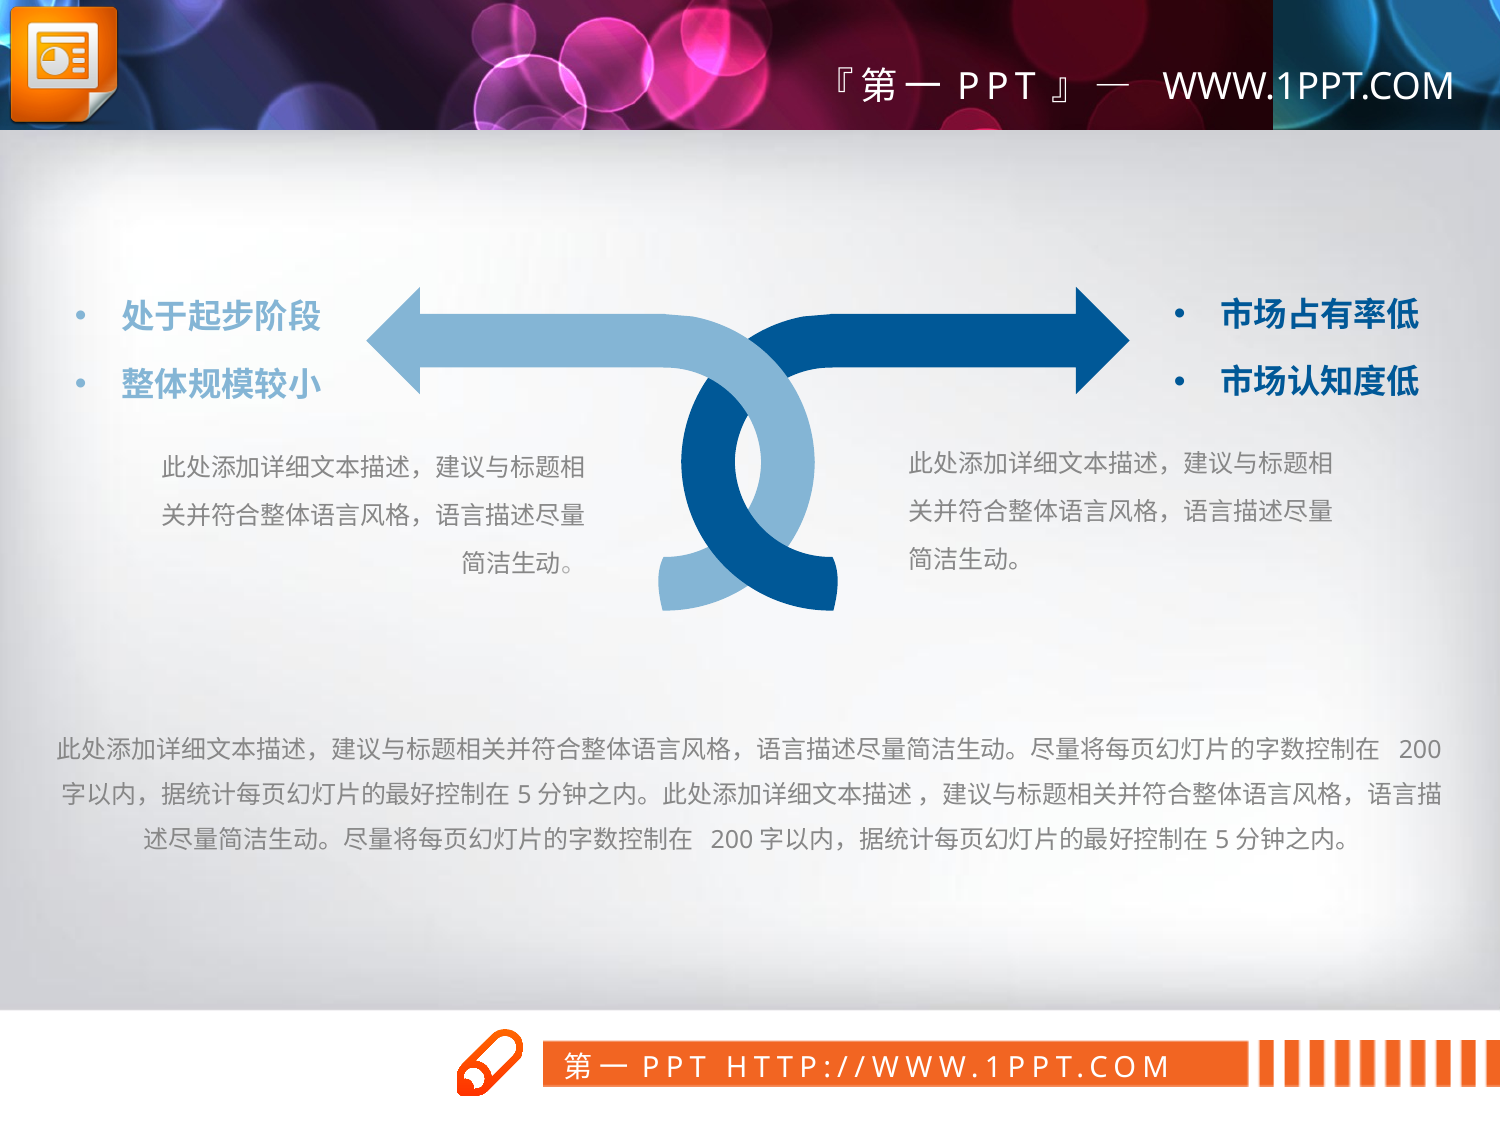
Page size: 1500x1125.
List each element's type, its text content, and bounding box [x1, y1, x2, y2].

picture [0, 0, 1500, 1012]
text_box [681, 461, 838, 611]
text_box [366, 286, 815, 461]
text_box [658, 547, 748, 611]
text_box [681, 378, 748, 461]
picture [543, 1040, 1500, 1087]
text_box [748, 461, 815, 546]
text_box [749, 286, 1130, 395]
text_box 此处添加详细文本描述，建议与标题相关并符合整体语言风格，语言描述尽量简洁生动。尽量将每页幻灯片的字数控制在 200字以内，据统计每页幻灯片的最好控制在5分钟之内。此处添加详细文本描述 ，建议与标题相关并符合整体语言风格，语言描述尽量简洁生动。尽量将每页幻灯片的字数控制在 200字以内，据统计每页幻灯片的最好控制在5分钟之内。 [53, 718, 1452, 863]
text_box 处于起步阶段 整体规模较小 [17, 271, 336, 400]
text_box 市场占有率低 市场认知度低 [1159, 271, 1460, 395]
text_box 此处添加详细文本描述，建议与标题相关并符合整体语言风格，语言描述尽量简洁生动。 [129, 426, 601, 606]
text_box 此处添加详细文本描述，建议与标题相关并符合整体语言风格，语言描述尽量简洁生动。 [893, 422, 1366, 603]
